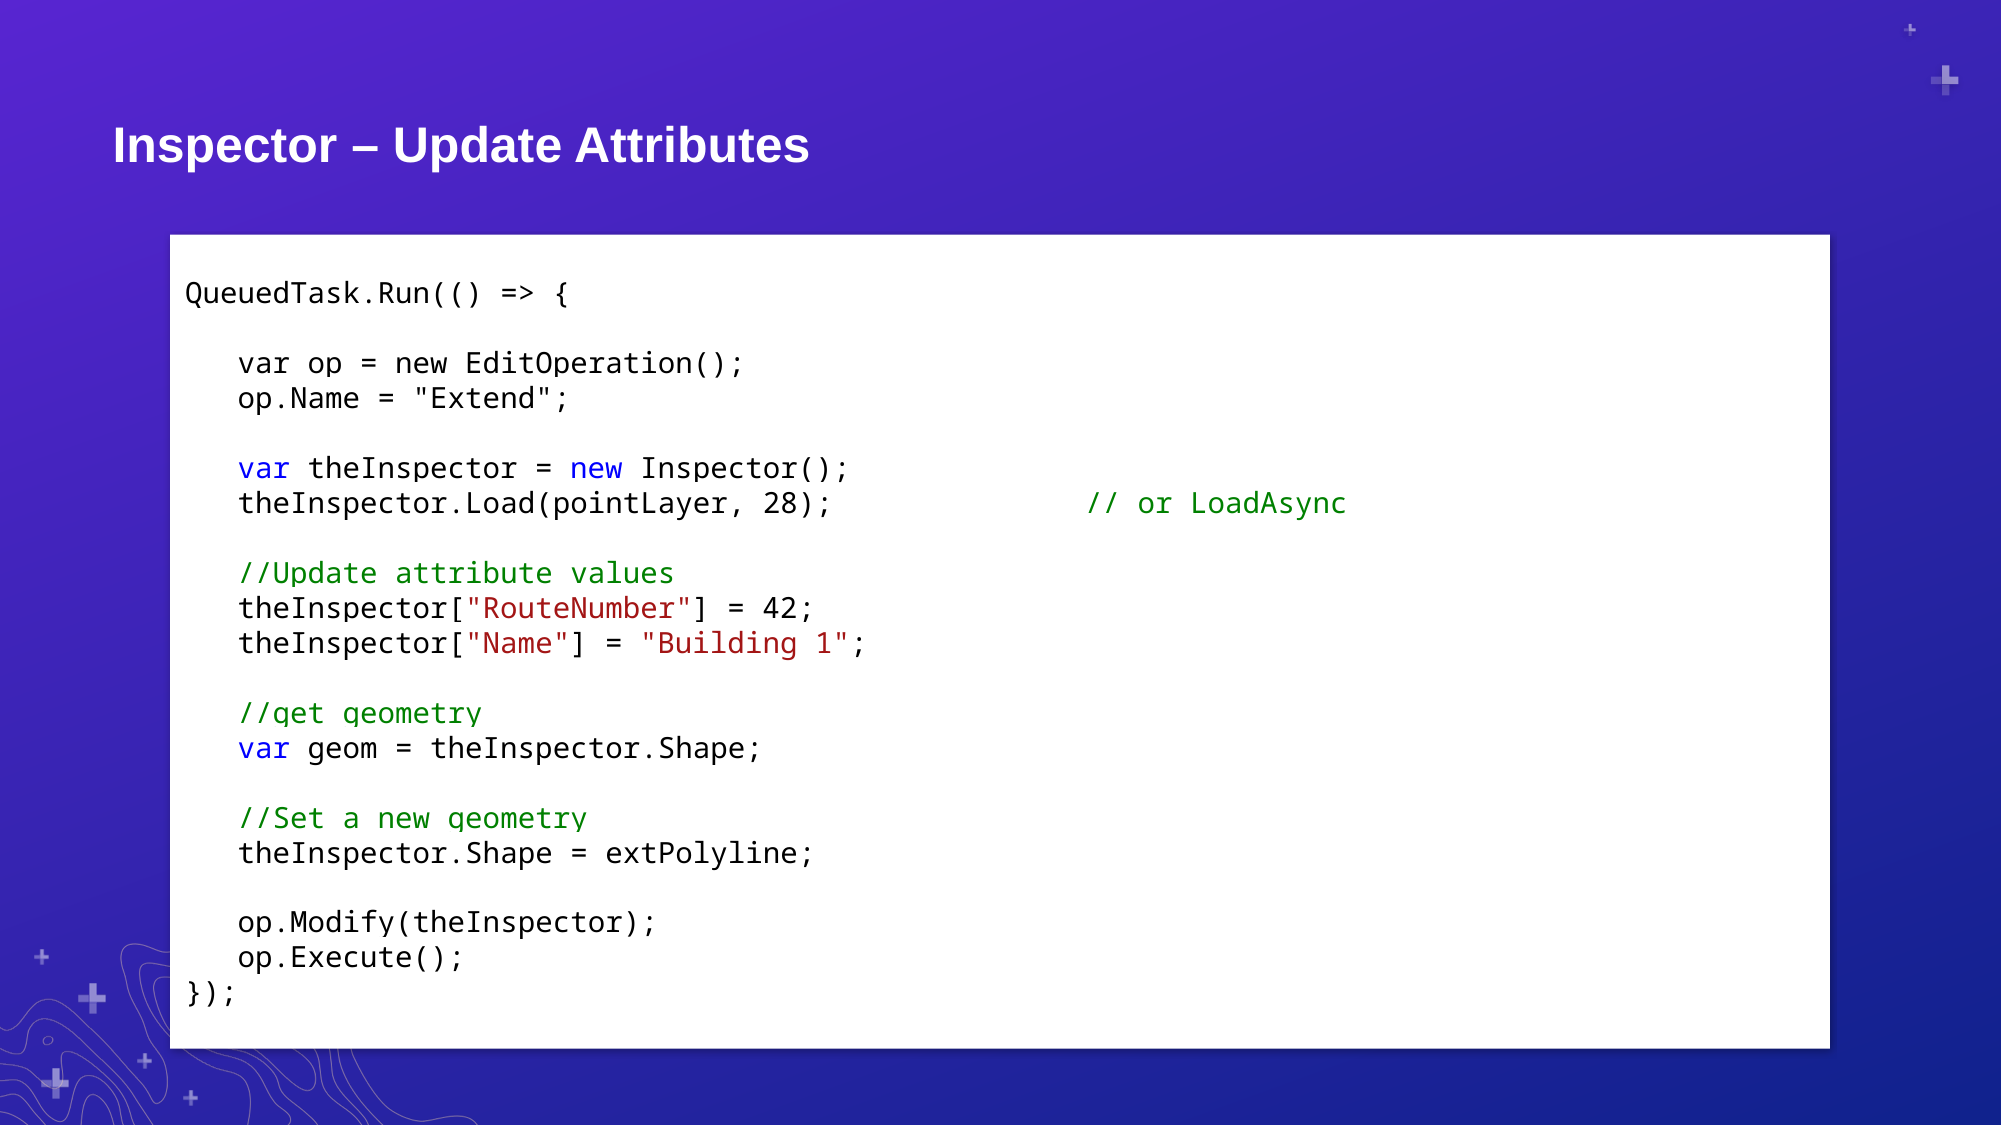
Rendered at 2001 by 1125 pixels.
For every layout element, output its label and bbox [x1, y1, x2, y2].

text_box [0, 0, 2000, 1125]
